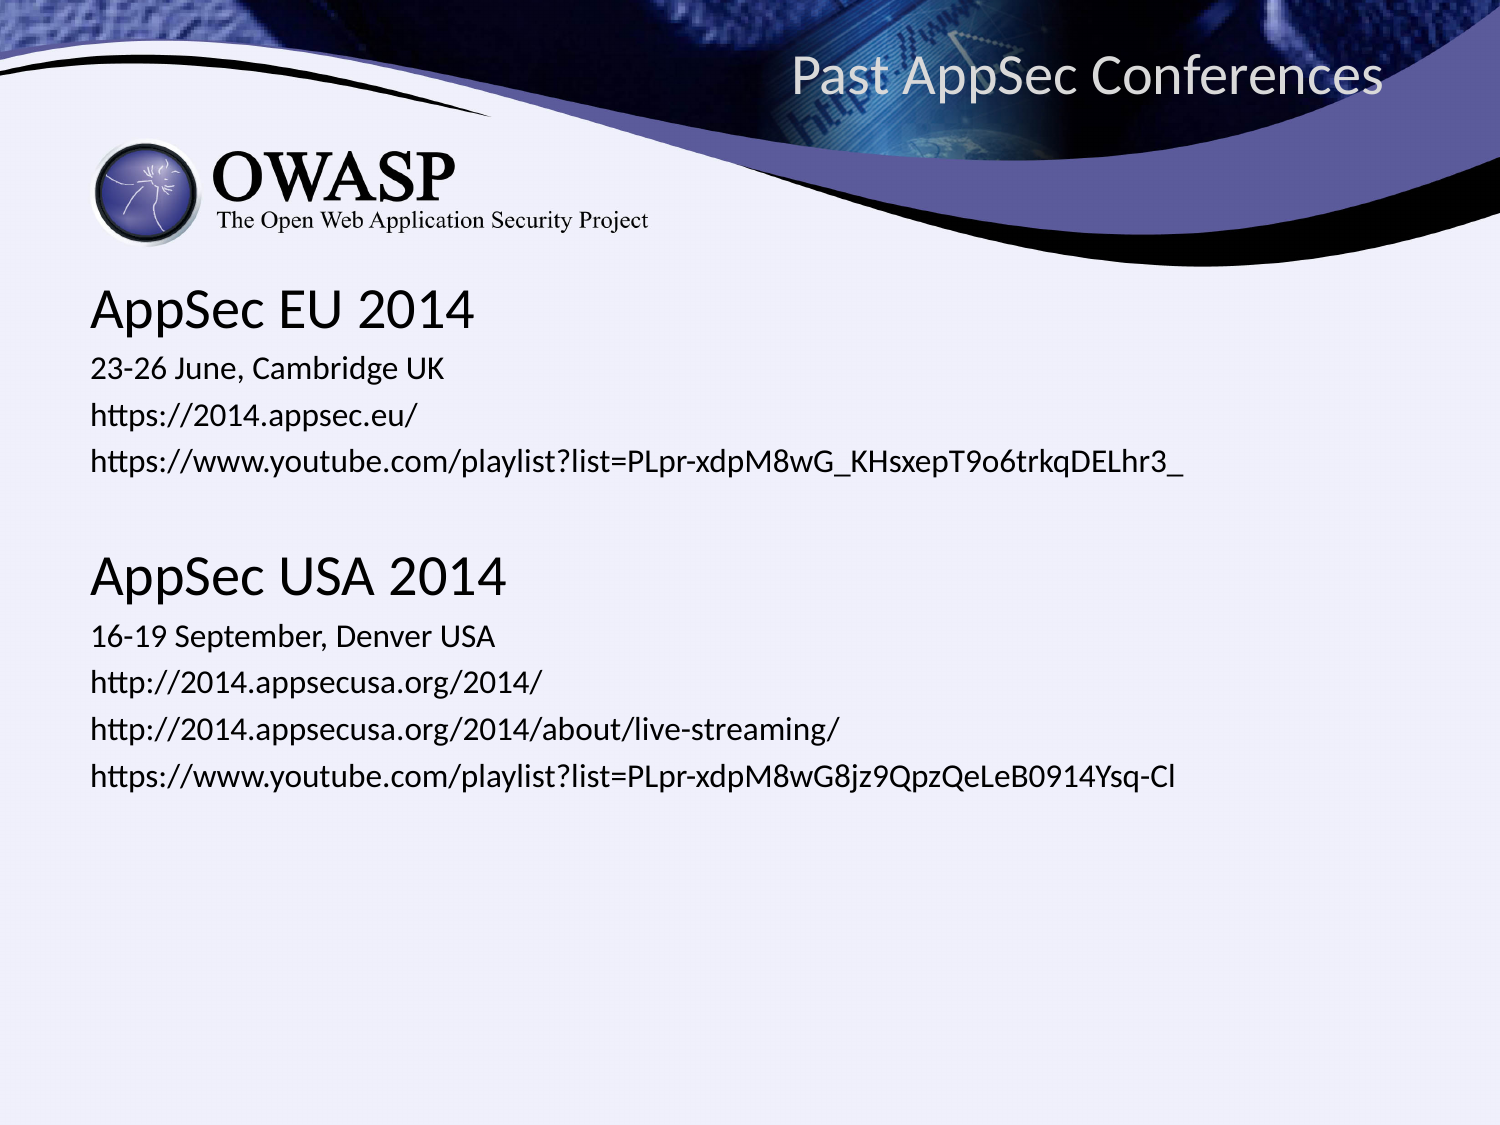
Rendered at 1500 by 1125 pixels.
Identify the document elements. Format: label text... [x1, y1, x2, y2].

picture [0, 0, 1500, 1125]
list AppSec EU 2014 23-26 June, Cambridge UK https://2014.appsec.eu/ https://www.youtube.com/playlist?list=PLpr-xdpM8wG_KHsxepT9o6trkqDELhr3_ AppSec USA 2014 16-19 September, Denver USA http://2014.appsecusa.org/2014/ http://2014.appsecusa.org/2014/about/live-streaming/ https://www.youtube.com/playlist?list=PLpr-xdpM8wG8jz9QpzQeLeB0914Ysq-Cl [75, 262, 1425, 1005]
title Past AppSec Conferences [699, 12, 1475, 130]
